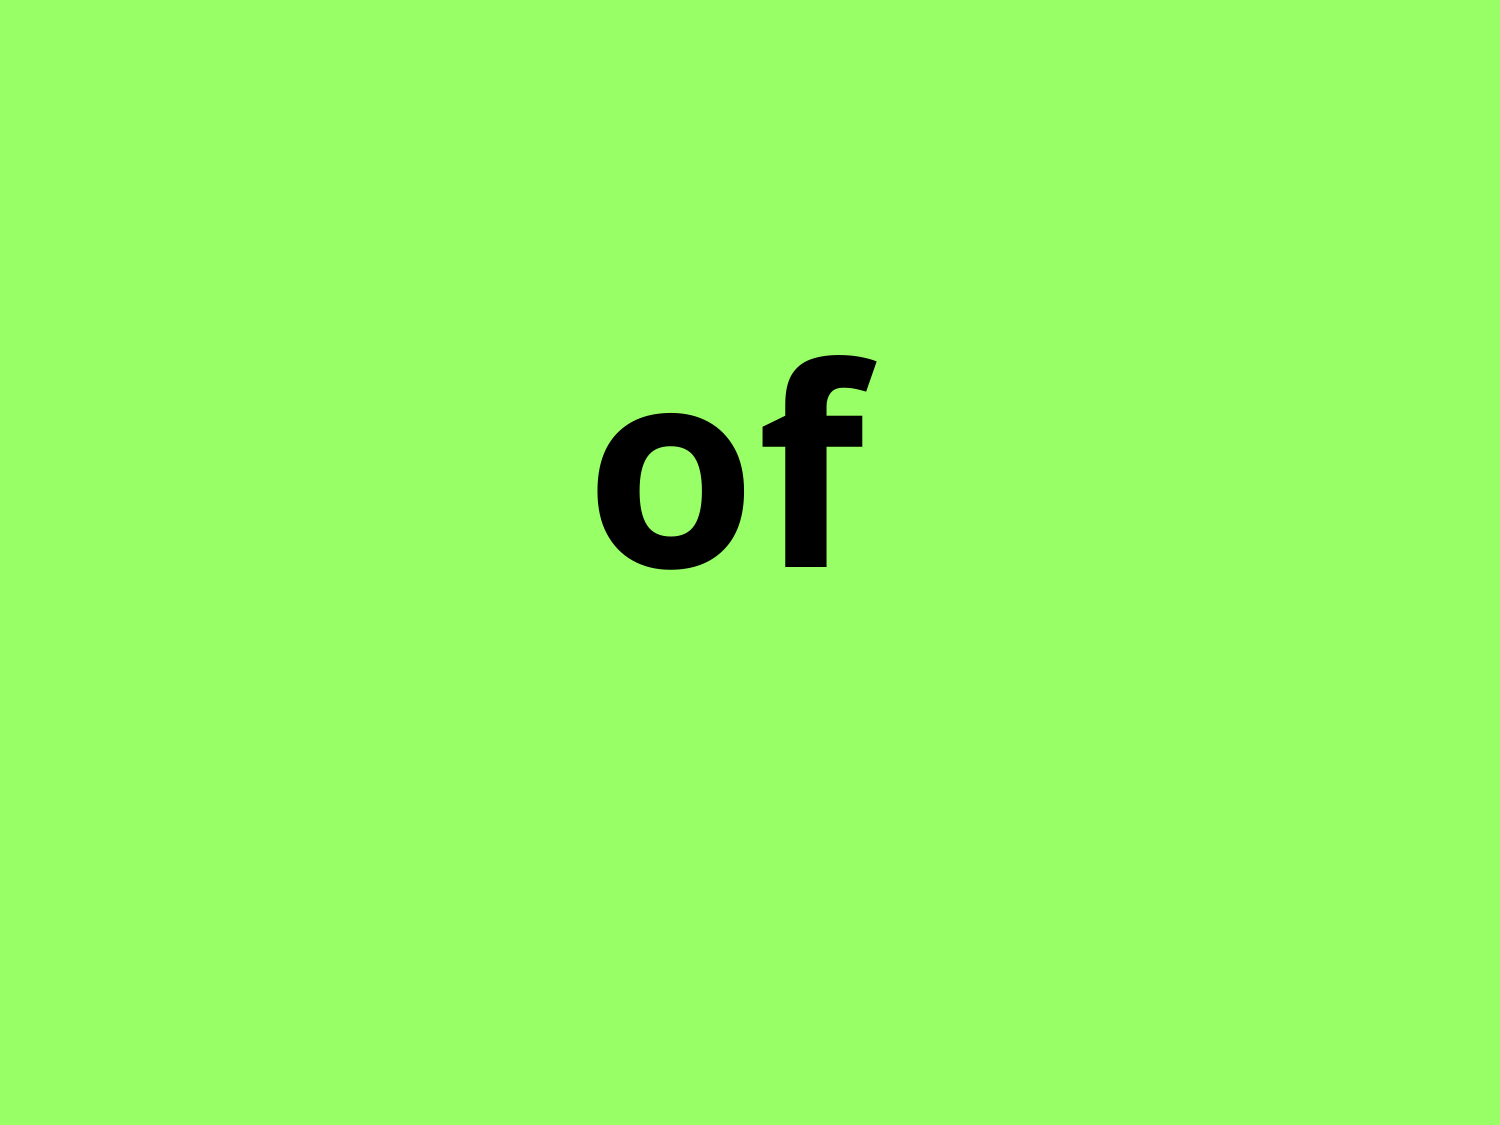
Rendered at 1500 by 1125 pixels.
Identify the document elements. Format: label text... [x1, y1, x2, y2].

title of [74, 324, 1376, 588]
